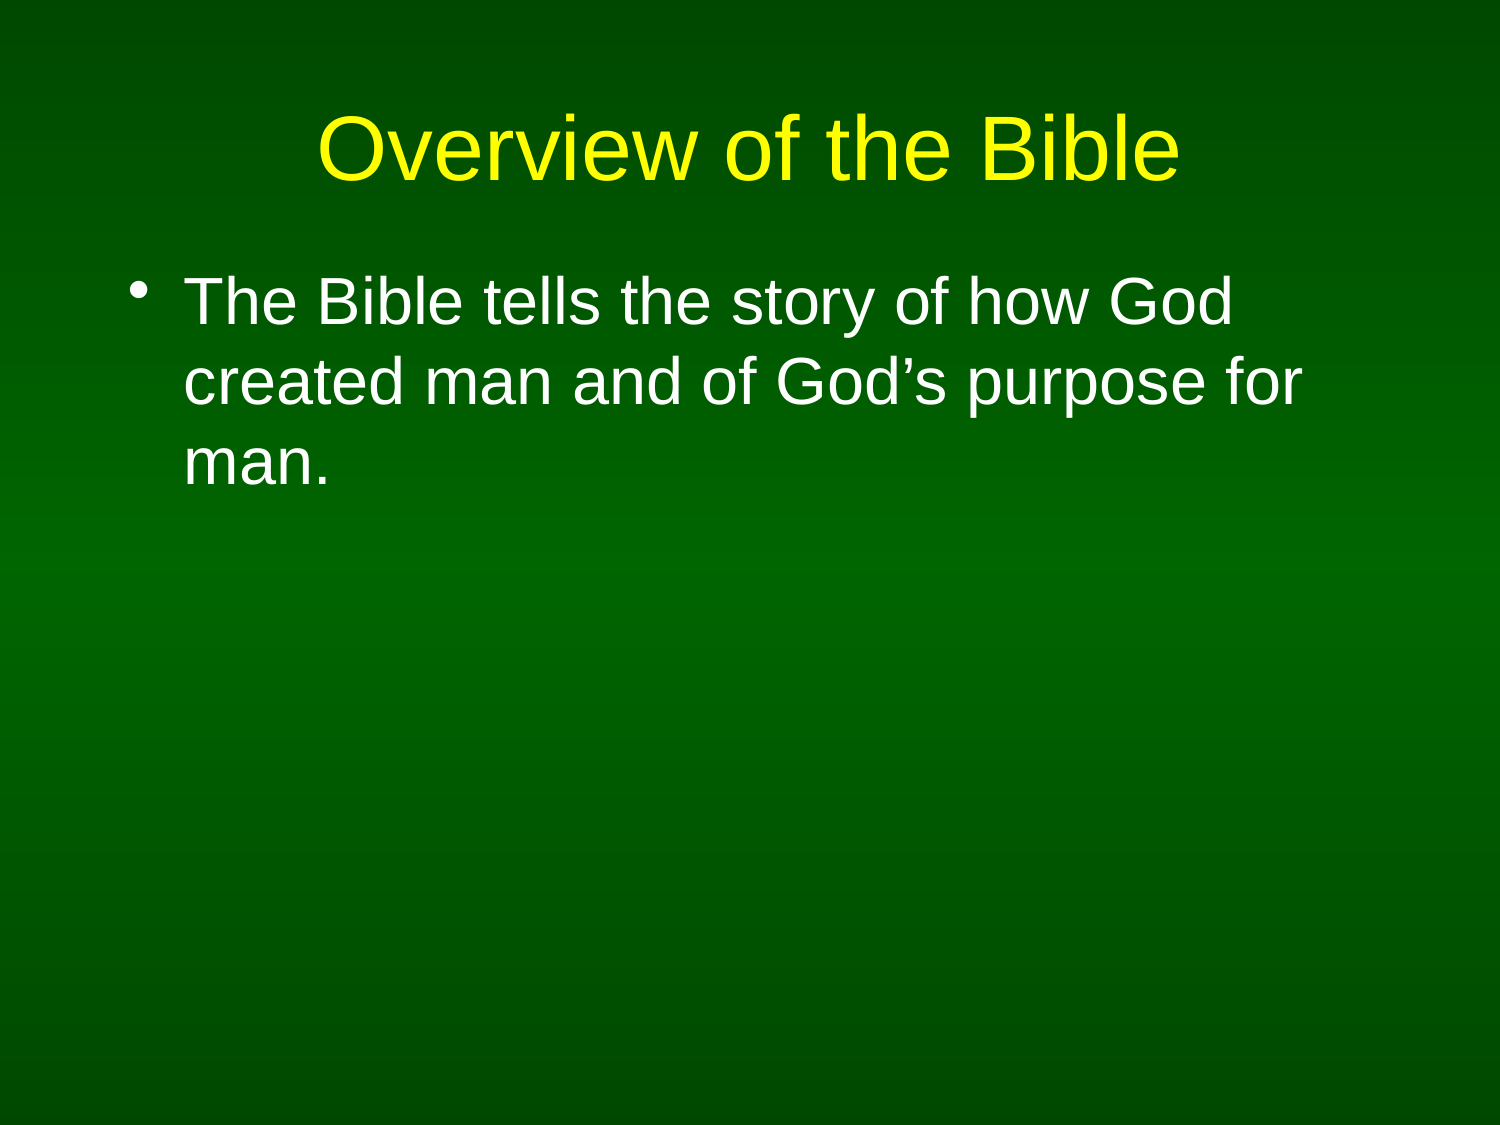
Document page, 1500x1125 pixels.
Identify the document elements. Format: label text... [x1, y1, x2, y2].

title Overview of the Bible [112, 50, 1388, 238]
list The Bible tells the story of how God created man and of God’s purpose for man. [112, 249, 1388, 1063]
